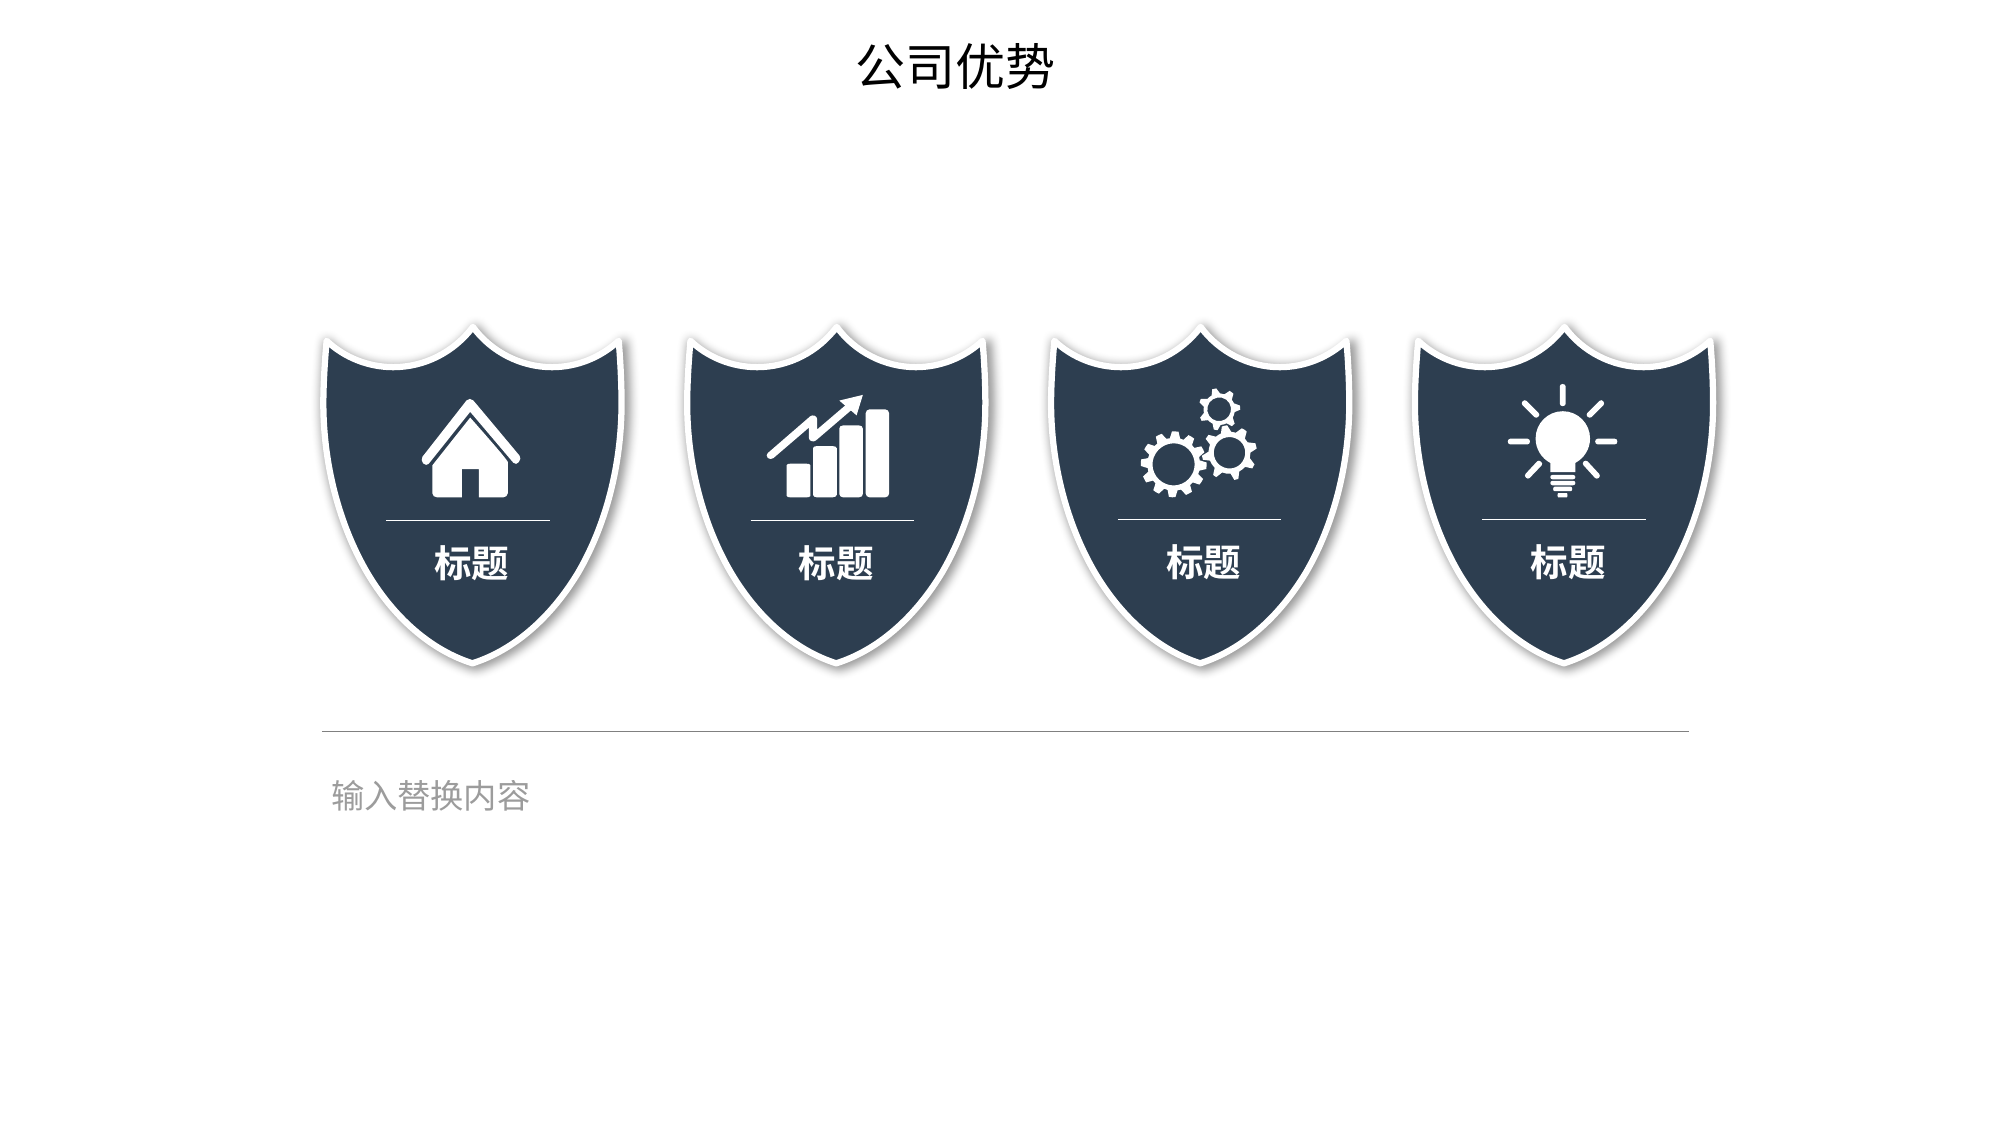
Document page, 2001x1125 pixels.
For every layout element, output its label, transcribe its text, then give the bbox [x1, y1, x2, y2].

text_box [1051, 326, 1350, 664]
text_box 输入替换内容 [316, 767, 1714, 823]
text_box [1414, 326, 1714, 664]
text_box 公司优势 [841, 28, 1335, 103]
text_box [687, 326, 986, 664]
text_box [323, 326, 622, 664]
